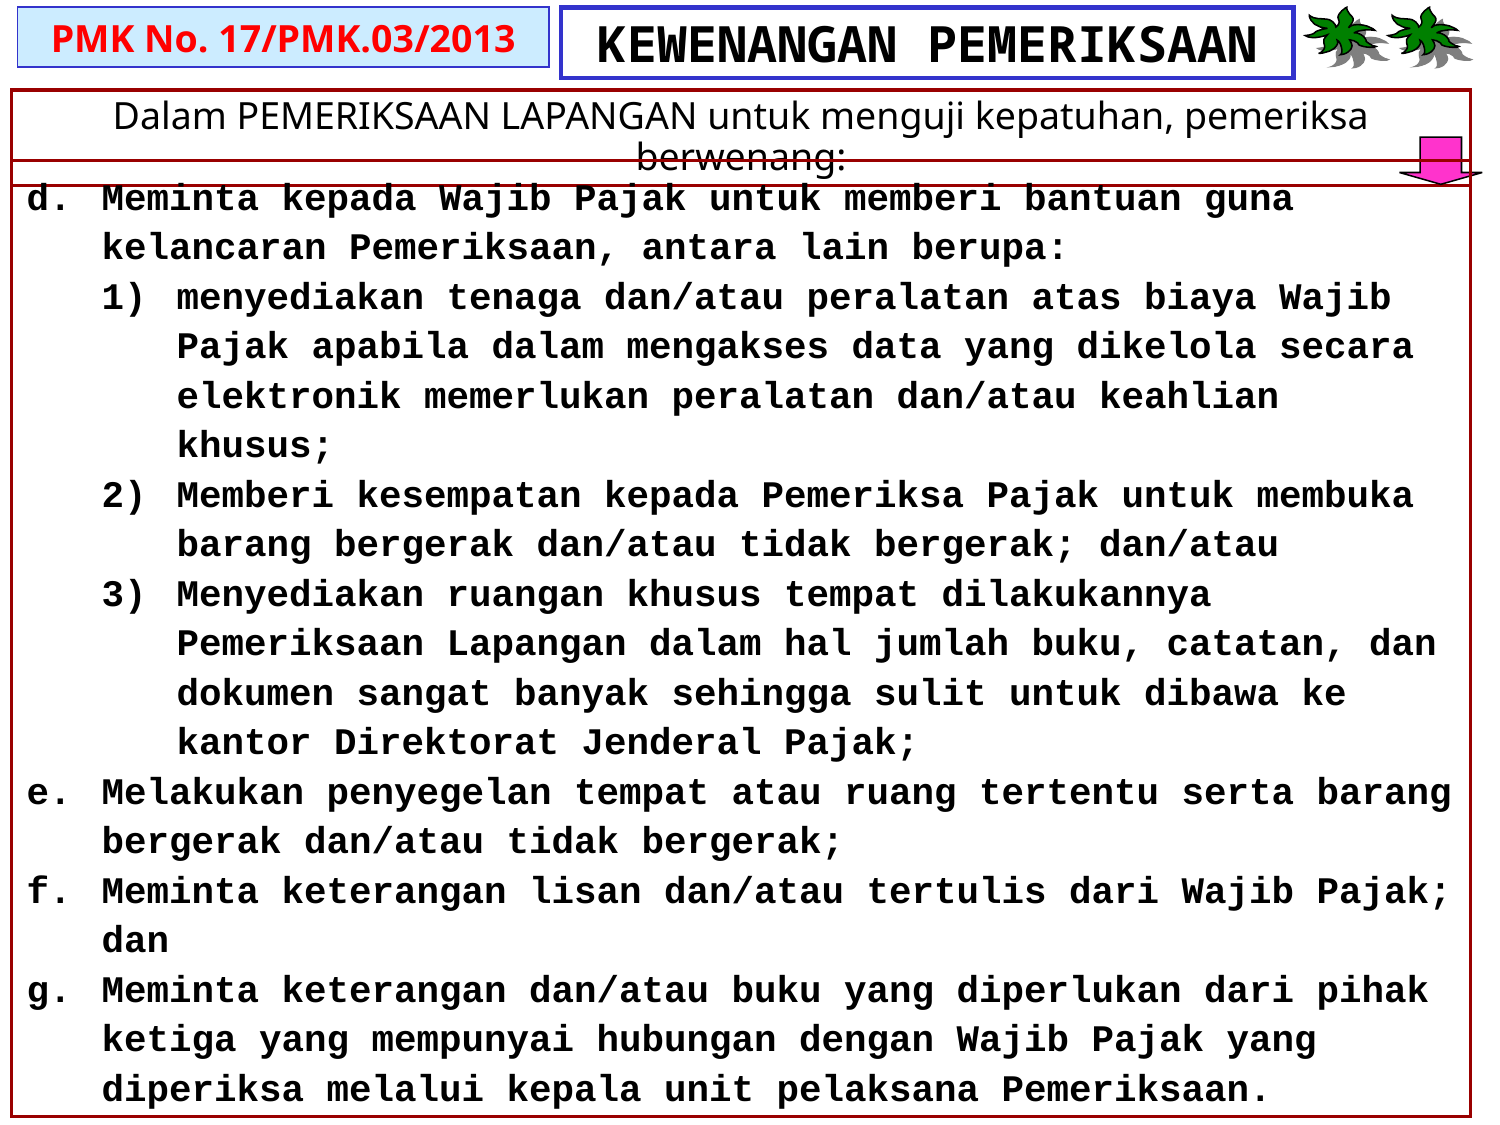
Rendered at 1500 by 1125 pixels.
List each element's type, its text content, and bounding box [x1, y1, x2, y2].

text_box [1420, 137, 1462, 160]
text_box [1388, 7, 1459, 55]
title KEWENANGAN PEMERIKSAAN [560, 6, 1294, 79]
text_box Meminta kepada Wajib Pajak untuk memberi bantuan guna kelancaran Pemeriksaan, antara lain berupa: menyediakan tenaga dan/atau peralatan atas biaya Wajib Pajak apabila dalam mengakses data yang dikelola secara elektronik memerlukan peralatan dan/atau keahlian khusus; Memberi kesempatan kepada Pemeriksa Pajak untuk membuka barang bergerak dan/atau tidak bergerak; dan/atau Menyediakan ruangan khusus tempat dilakukannya Pemeriksaan Lapangan dalam hal jumlah buku, catatan, dan dokumen sangat banyak sehingga sulit untuk dibawa ke kantor Direktorat Jenderal Pajak; Melakukan penyegelan tempat atau ruang tertentu serta barang bergerak dan/atau tidak bergerak; Meminta keterangan lisan dan/atau tertulis dari Wajib Pajak; dan Meminta keterangan dan/atau buku yang diperlukan dari pihak ketiga yang mempunyai hubungan dengan Wajib Pajak yang diperiksa melalui kepala unit pelaksana Pemeriksaan. [11, 160, 1471, 1117]
text_box PMK No. 17/PMK.03/2013 [17, 7, 550, 68]
text_box [1305, 7, 1377, 55]
text_box [1471, 172, 1483, 176]
text_box Dalam PEMERIKSAAN LAPANGAN untuk menguji kepatuhan, pemeriksa berwenang: [11, 90, 1471, 160]
